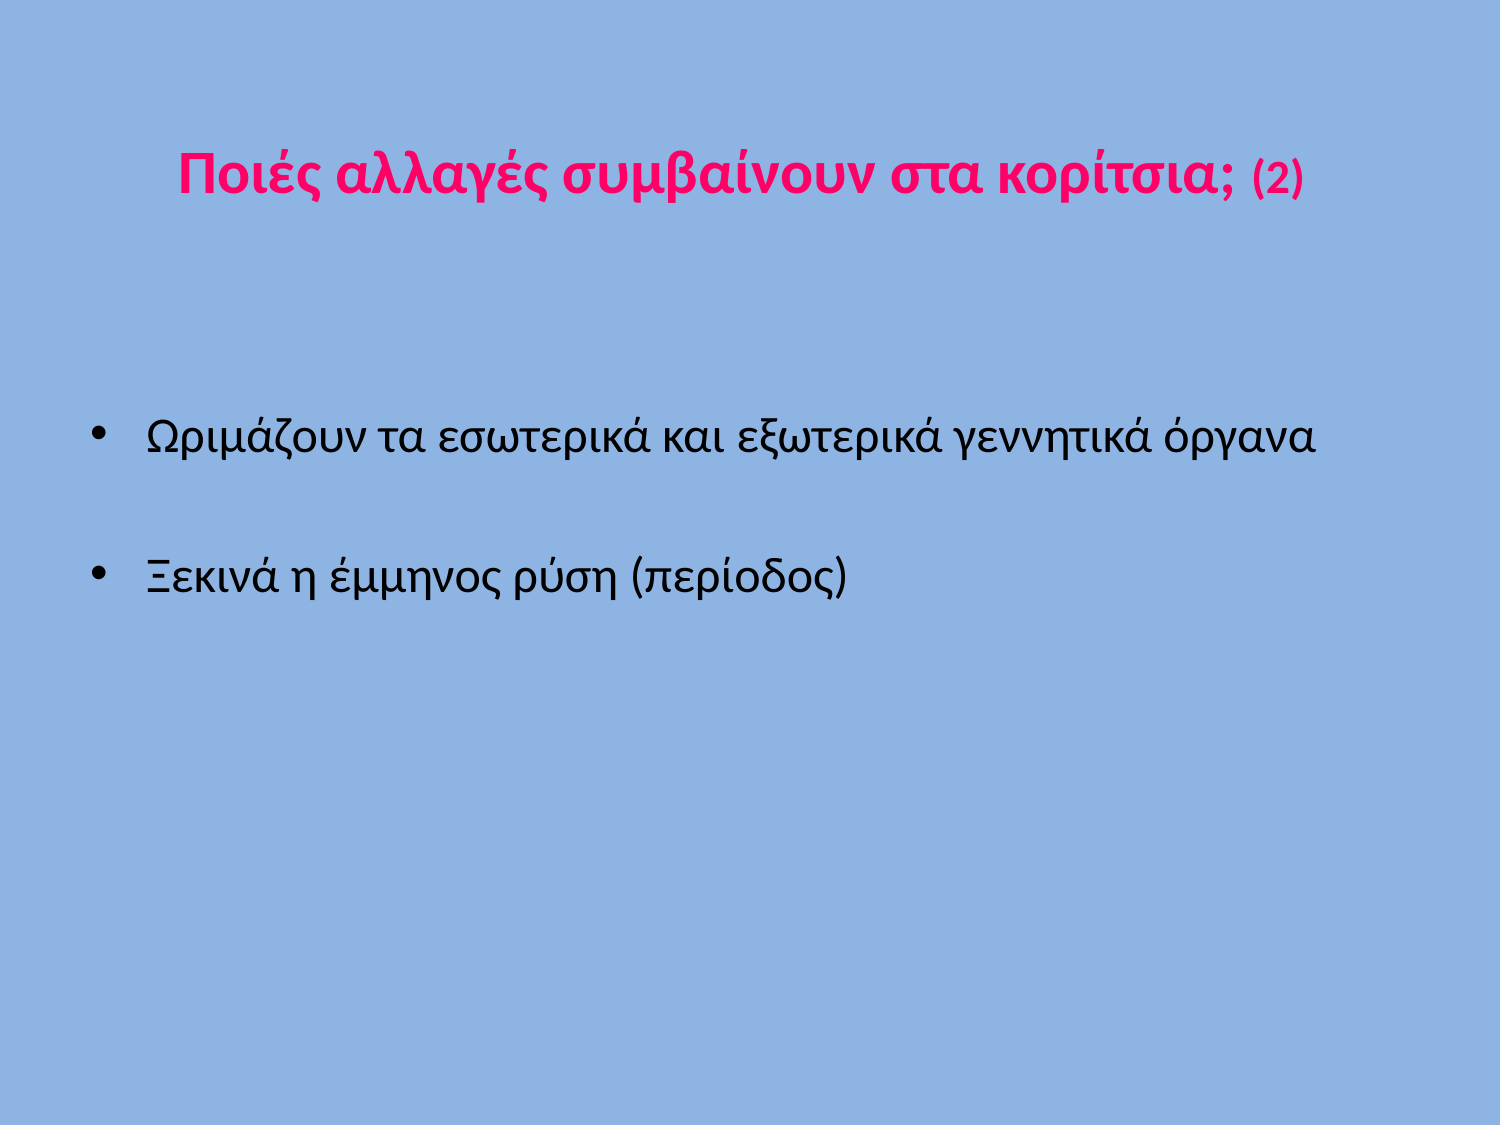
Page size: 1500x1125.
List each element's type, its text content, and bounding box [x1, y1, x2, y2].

list Ωριμάζουν τα εσωτερικά και εξωτερικά γεννητικά όργανα Ξεκινά η έμμηνος ρύση (περίοδος) [75, 324, 1425, 1035]
title Ποιές αλλαγές συμβαίνουν στα κορίτσια; (2) [29, 78, 1455, 279]
